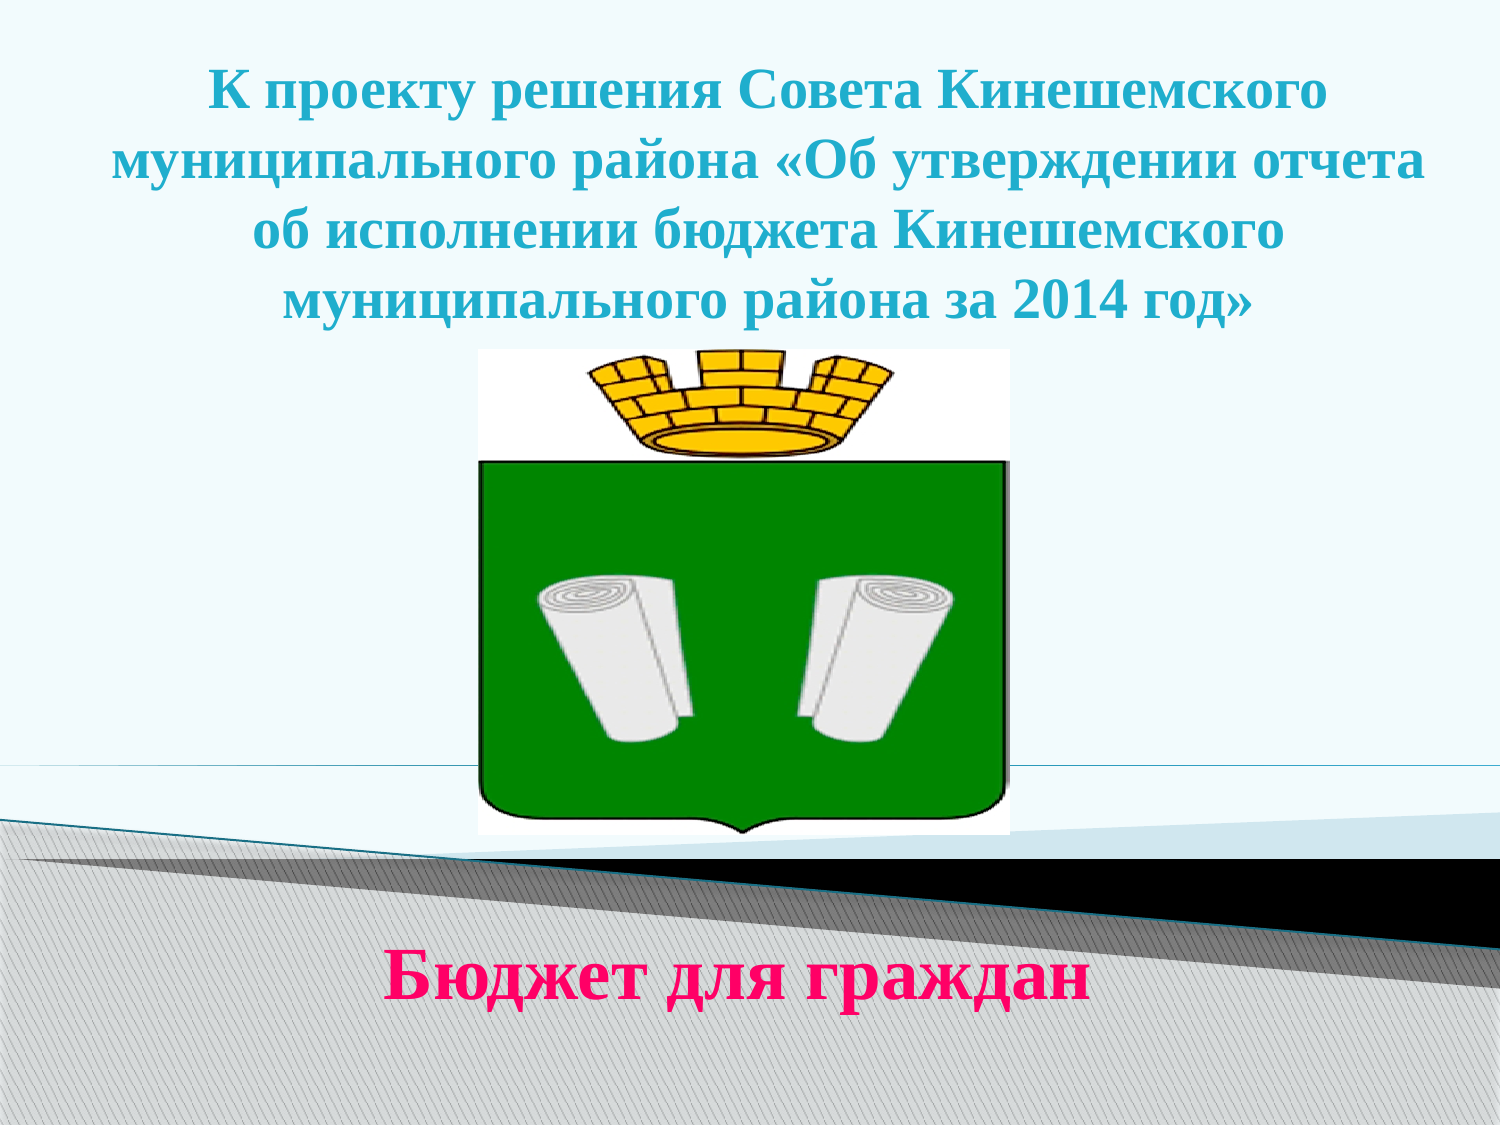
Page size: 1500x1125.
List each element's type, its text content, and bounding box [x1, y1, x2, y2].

subtitle К проекту решения Совета Кинешемского муниципального района «Об утверждении отчета об исполнении бюджета Кинешемского муниципального района за 2014 год» [76, 42, 1472, 296]
picture [1164, 922, 1500, 989]
picture [5, 859, 1089, 916]
text_box Бюджет для граждан [312, 916, 1164, 1022]
picture [477, 349, 1010, 835]
